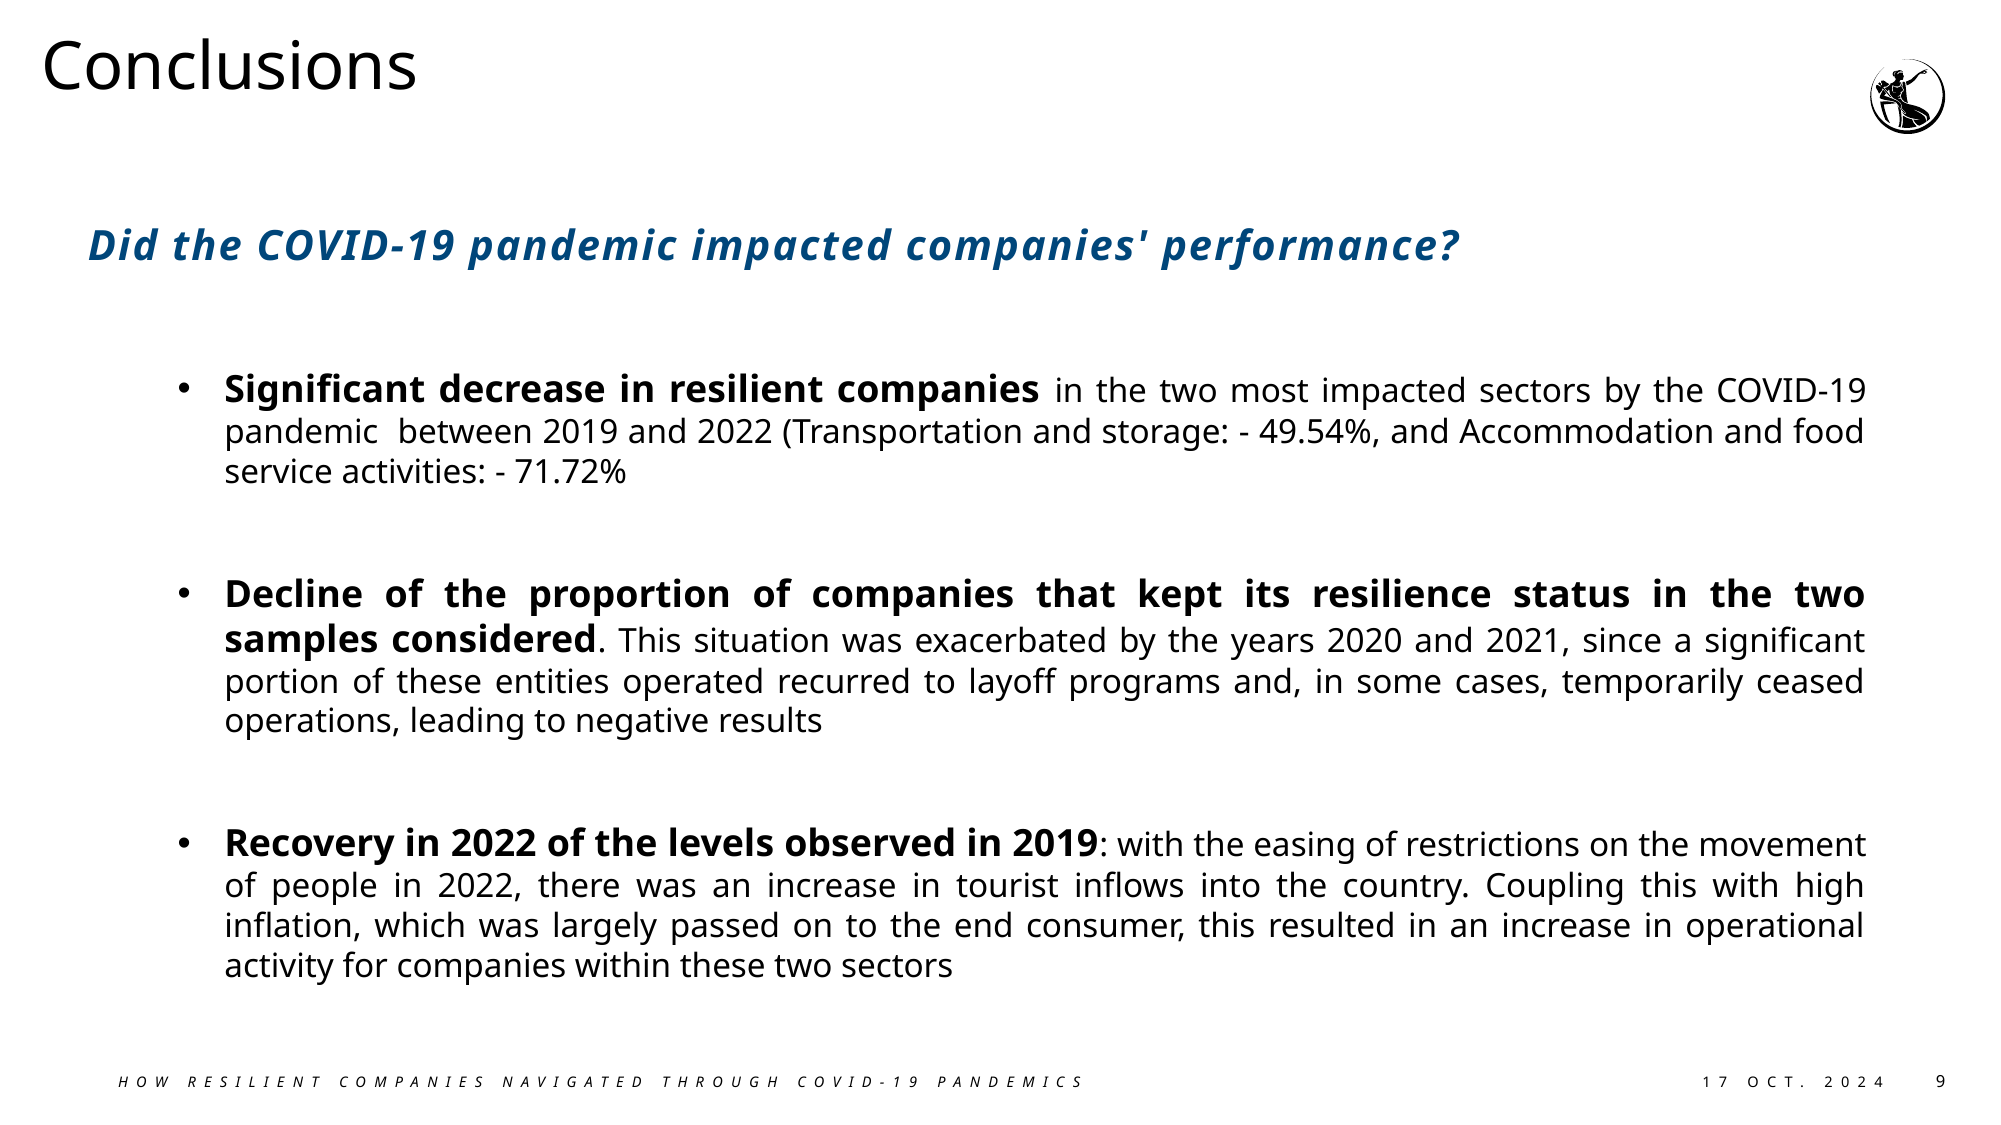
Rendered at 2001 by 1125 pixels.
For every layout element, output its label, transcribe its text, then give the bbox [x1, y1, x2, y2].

footer How resilient companies navigated through Covid-19 pandemics [118, 1067, 1241, 1097]
text_box Significant decrease in resilient companies in the two most impacted sectors by the COVID-19 pandemic between 2019 and 2022 (Transportation and storage: - 49.54%, and Accommodation and food service activities: - 71.72% Decline of the proportion of companies that kept its resilience status in the two samples considered. This situation was exacerbated by the years 2020 and 2021, since a significant portion of these entities operated recurred to layoff programs and, in some cases, temporarily ceased operations, leading to negative results Recovery in 2022 of the levels observed in 2019: with the easing of restrictions on the movement of people in 2022, there was an increase in tourist inflows into the country. Coupling this with high inflation, which was largely passed on to the end consumer, this resulted in an increase in operational activity for companies within these two sectors [87, 277, 1883, 1032]
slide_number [1646, 1067, 1883, 1097]
text_box Conclusions [26, 15, 1883, 111]
list Did the COVID-19 pandemic impacted companies' performance? [87, 174, 1883, 277]
